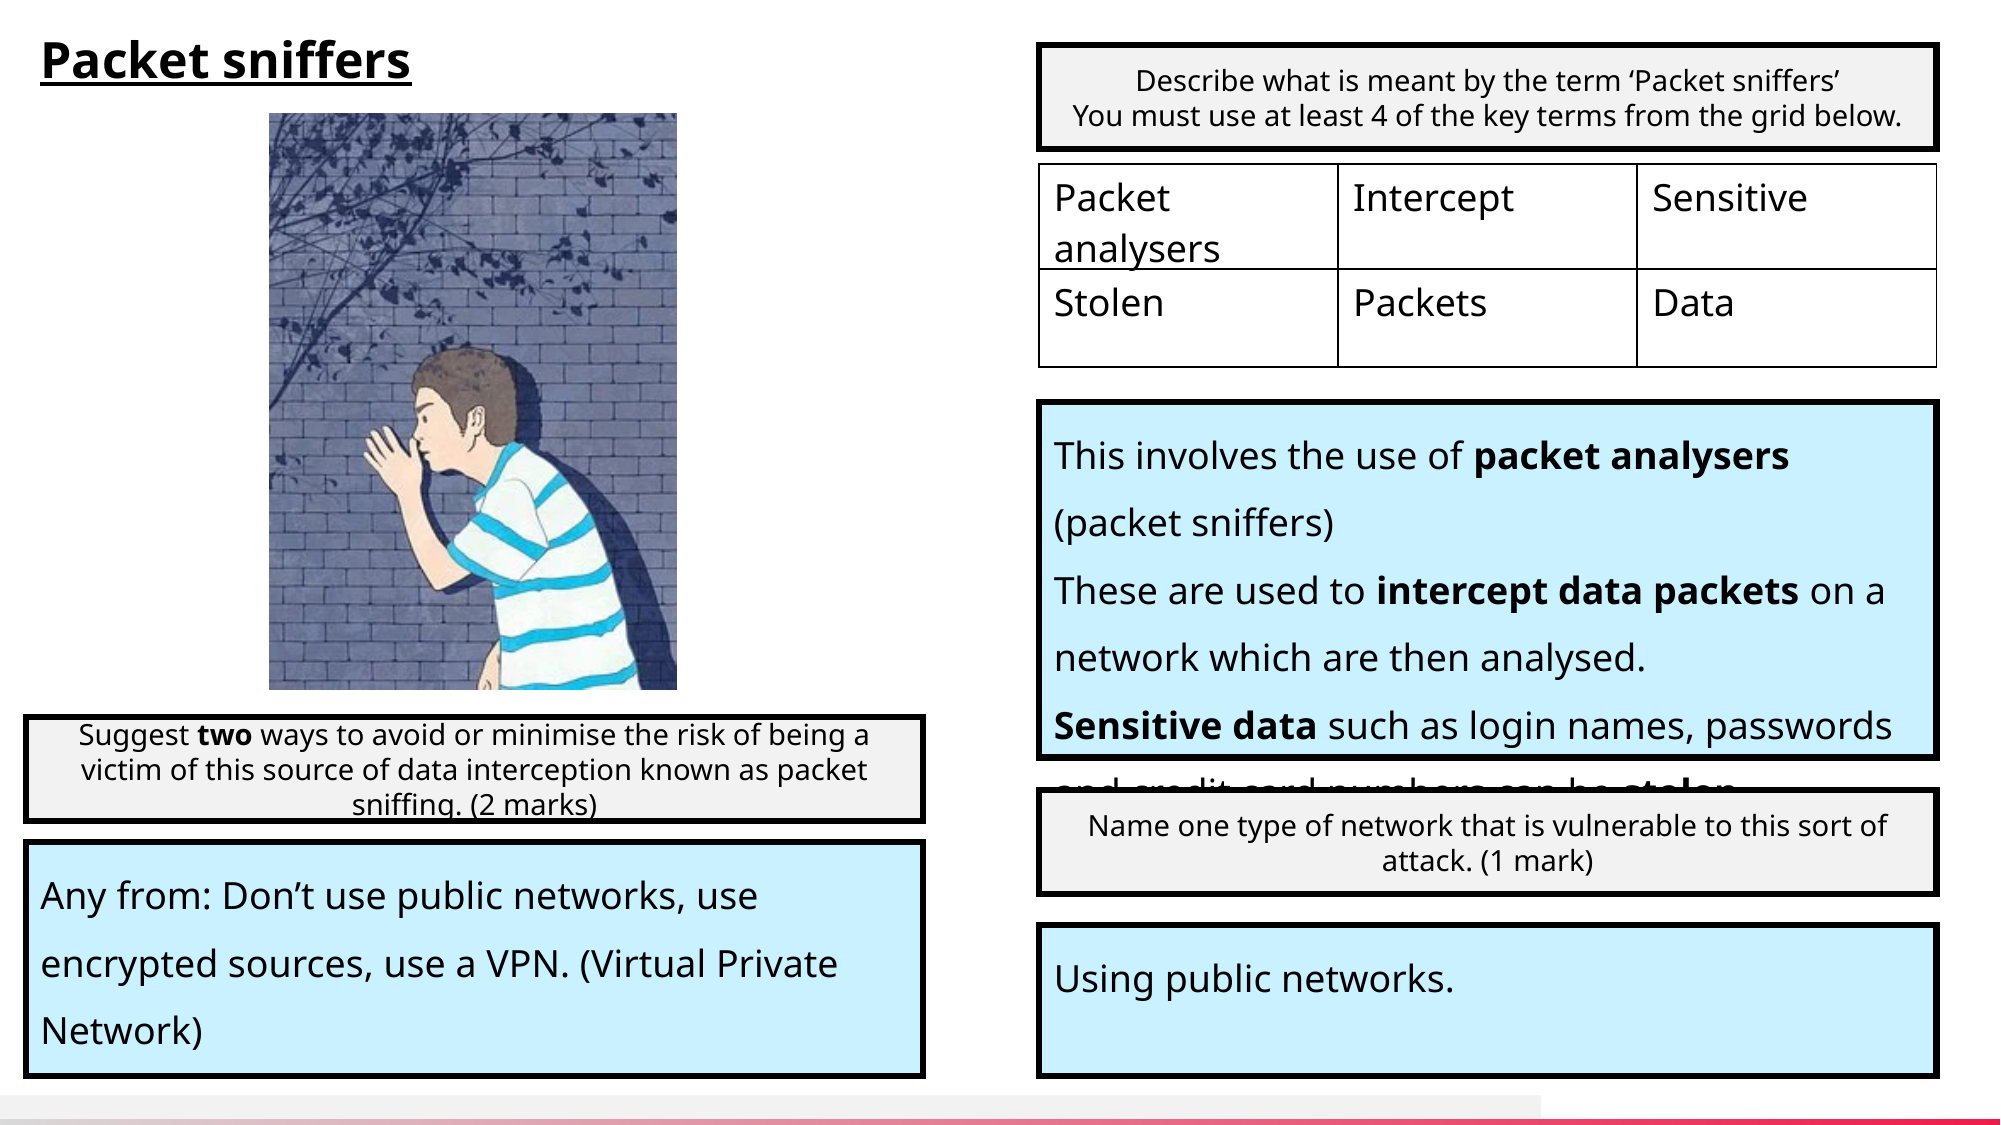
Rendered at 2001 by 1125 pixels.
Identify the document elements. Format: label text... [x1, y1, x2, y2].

table_cell Packets [1339, 270, 1636, 366]
text_box This involves the use of packet analysers (packet sniffers) These are used to intercept data packets on a network which are then analysed. Sensitive data such as login names, passwords and credit card numbers can be stolen. [1038, 401, 1938, 758]
table_header Sensitive [1638, 165, 1936, 268]
table_cell Stolen [1040, 270, 1337, 366]
table_cell Data [1638, 270, 1936, 366]
text_box Packet sniffers [25, 21, 1095, 96]
text_box Any from: Don’t use public networks, use encrypted sources, use a VPN. (Virtual Private Network) [25, 841, 924, 1077]
text_box Using public networks. [1038, 924, 1938, 1077]
table_header Packet analysers [1040, 165, 1337, 268]
text_box Suggest two ways to avoid or minimise the risk of being a victim of this source of data interception known as packet sniffing. (2 marks) [25, 716, 924, 822]
text_box Name one type of network that is vulnerable to this sort of attack. (1 mark) [1038, 789, 1938, 895]
picture [269, 113, 677, 690]
text_box Describe what is meant by the term ‘Packet sniffers’ You must use at least 4 of the key terms from the grid below. [1038, 44, 1938, 150]
table_header Intercept [1339, 165, 1636, 268]
